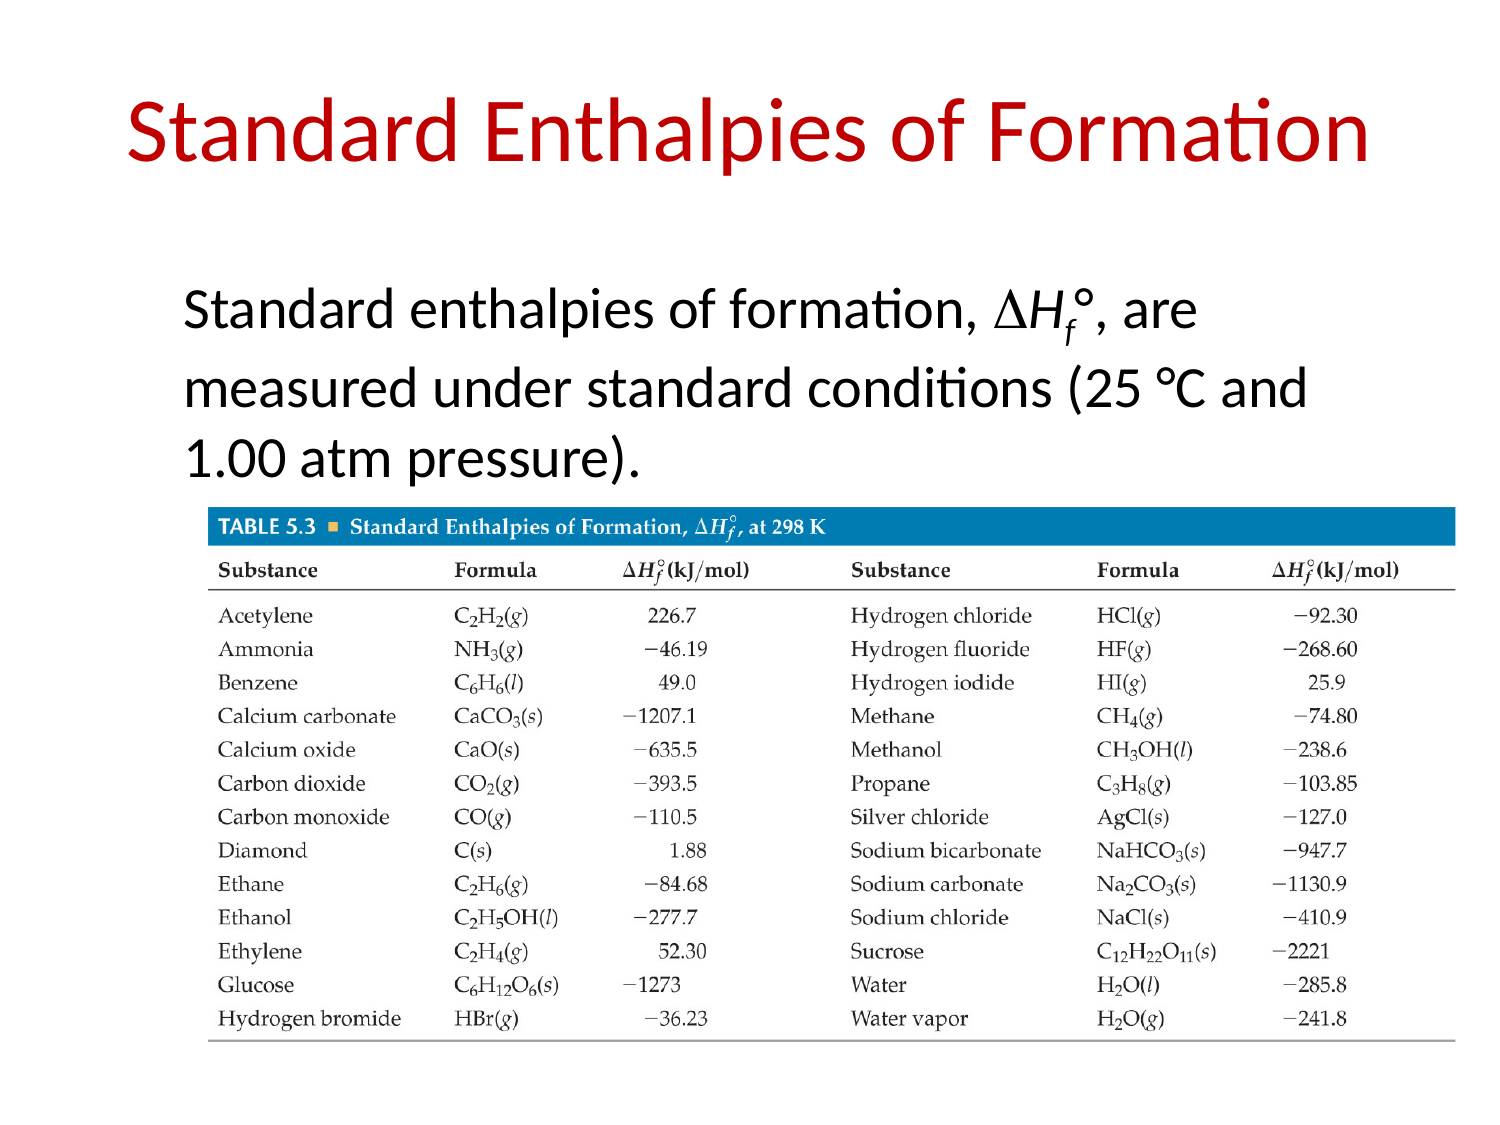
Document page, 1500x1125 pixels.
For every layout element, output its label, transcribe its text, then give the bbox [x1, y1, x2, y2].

picture [199, 499, 1463, 1054]
text_box Standard Enthalpies of Formation [43, 62, 1457, 250]
text_box Standard enthalpies of formation, Hf°, are measured under standard conditions (25 °C and 1.00 atm pressure). [112, 262, 1388, 525]
